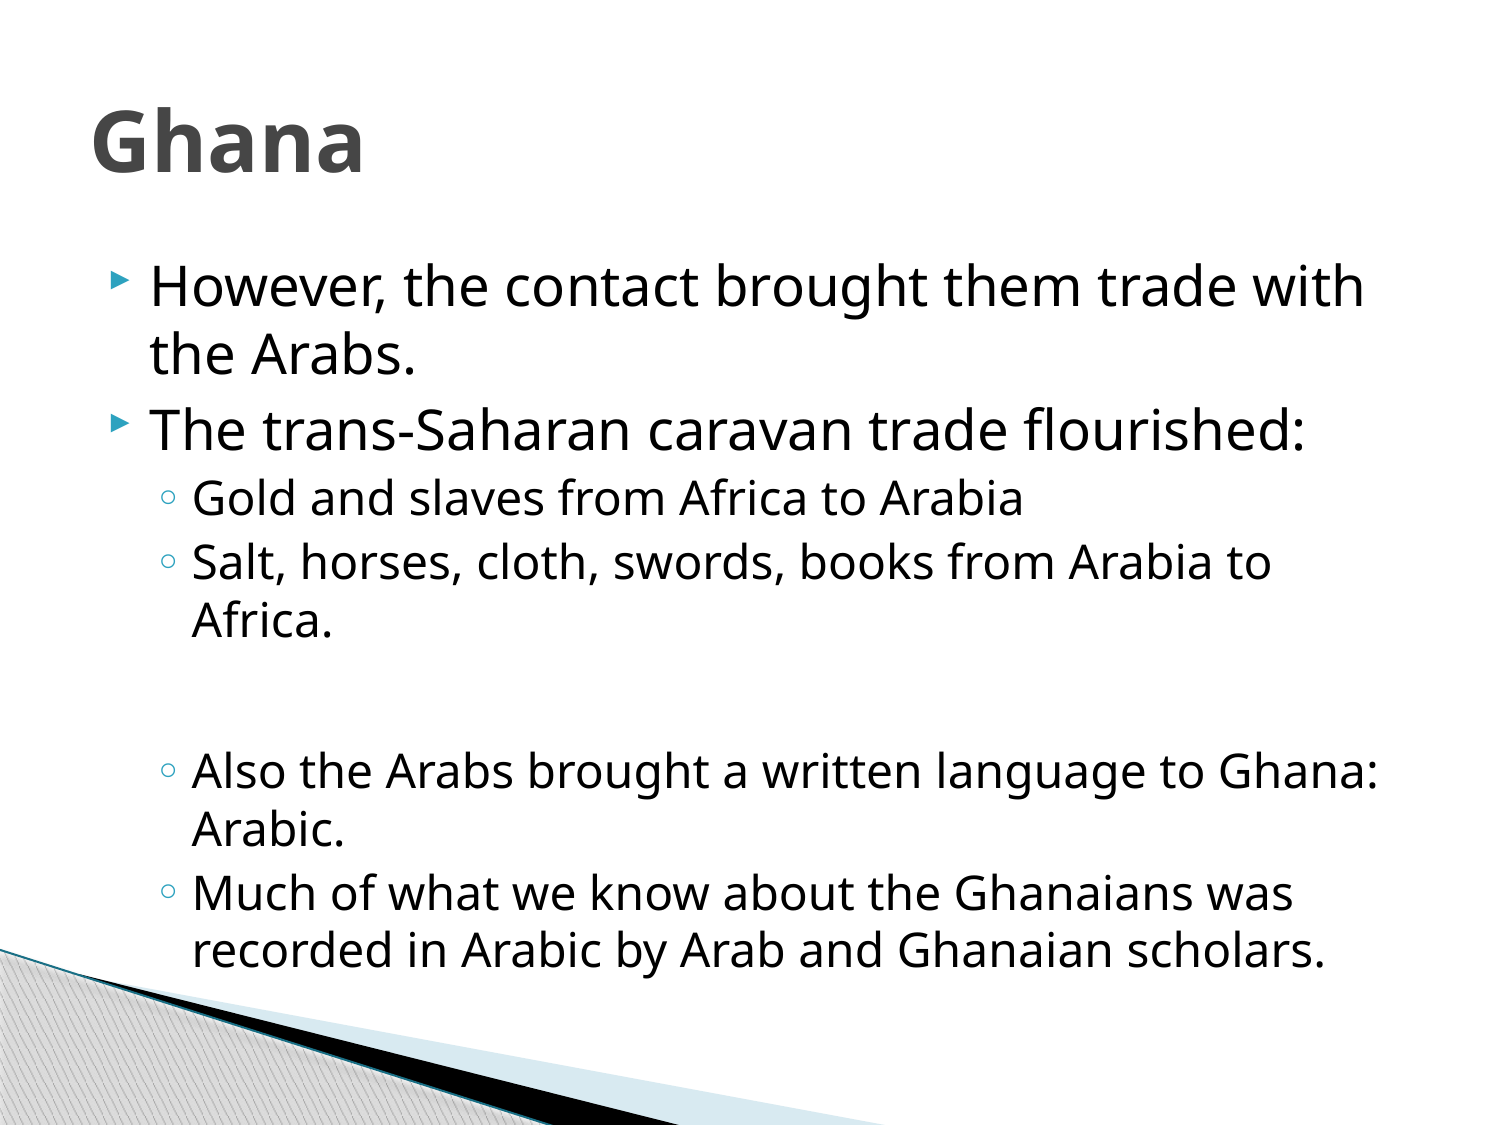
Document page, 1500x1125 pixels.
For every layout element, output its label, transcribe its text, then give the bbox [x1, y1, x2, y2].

list However, the contact brought them trade with the Arabs. The trans-Saharan caravan trade flourished: Gold and slaves from Africa to Arabia Salt, horses, cloth, swords, books from Arabia to Africa. Also the Arabs brought a written language to Ghana: Arabic. Much of what we know about the Ghanaians was recorded in Arabic by Arab and Ghanaian scholars. [75, 243, 1425, 986]
title Ghana [75, 45, 1425, 233]
